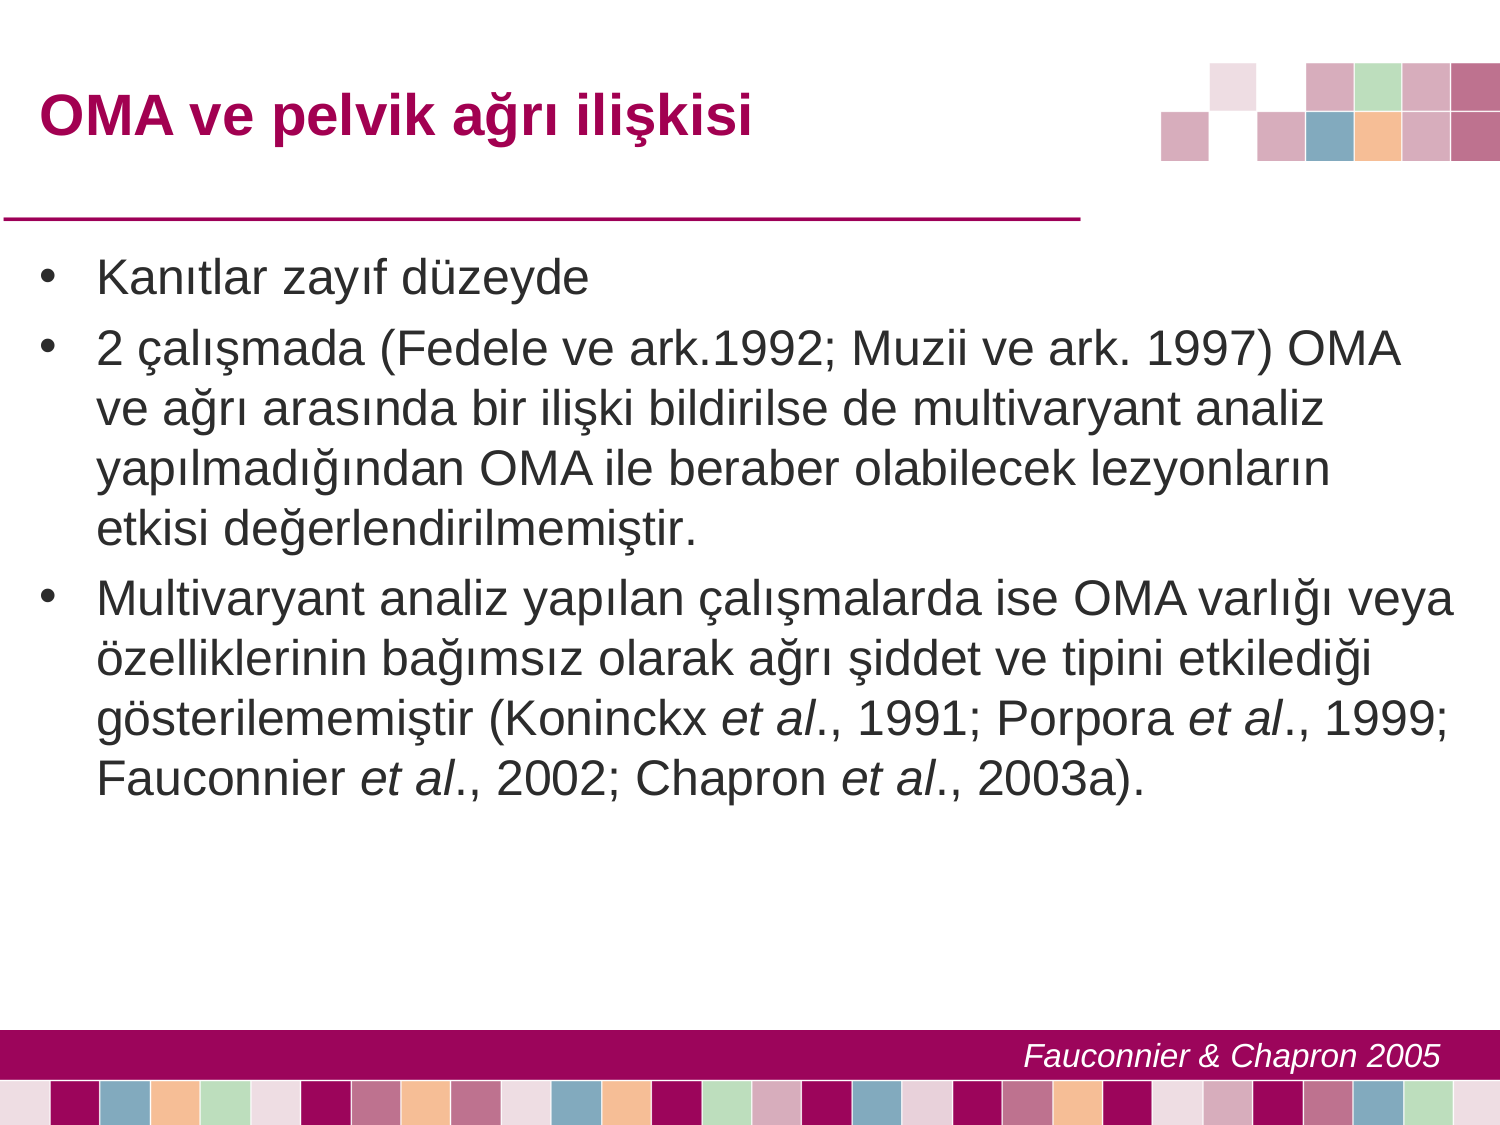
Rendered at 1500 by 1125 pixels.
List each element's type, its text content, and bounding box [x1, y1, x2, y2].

picture [0, 1030, 1500, 1125]
text_box Fauconnier & Chapron 2005 [1008, 1026, 1457, 1082]
title OMA ve pelvik ağrı ilişkisi [24, 12, 1138, 213]
list Kanıtlar zayıf düzeyde 2 çalışmada (Fedele ve ark.1992; Muzii ve ark. 1997) OMA ve ağrı arasında bir ilişki bildirilse de multivaryant analiz yapılmadığından OMA ile beraber olabilecek lezyonların etkisi değerlendirilmemiştir. Multivaryant analiz yapılan çalışmalarda ise OMA varlığı veya özelliklerinin bağımsız olarak ağrı şiddet ve tipini etkilediği gösterilememiştir (Koninckx et al., 1991; Porpora et al., 1999; Fauconnier et al., 2002; Chapron et al., 2003a). [24, 237, 1476, 1013]
picture [1149, 62, 1500, 161]
picture [0, 212, 1088, 227]
